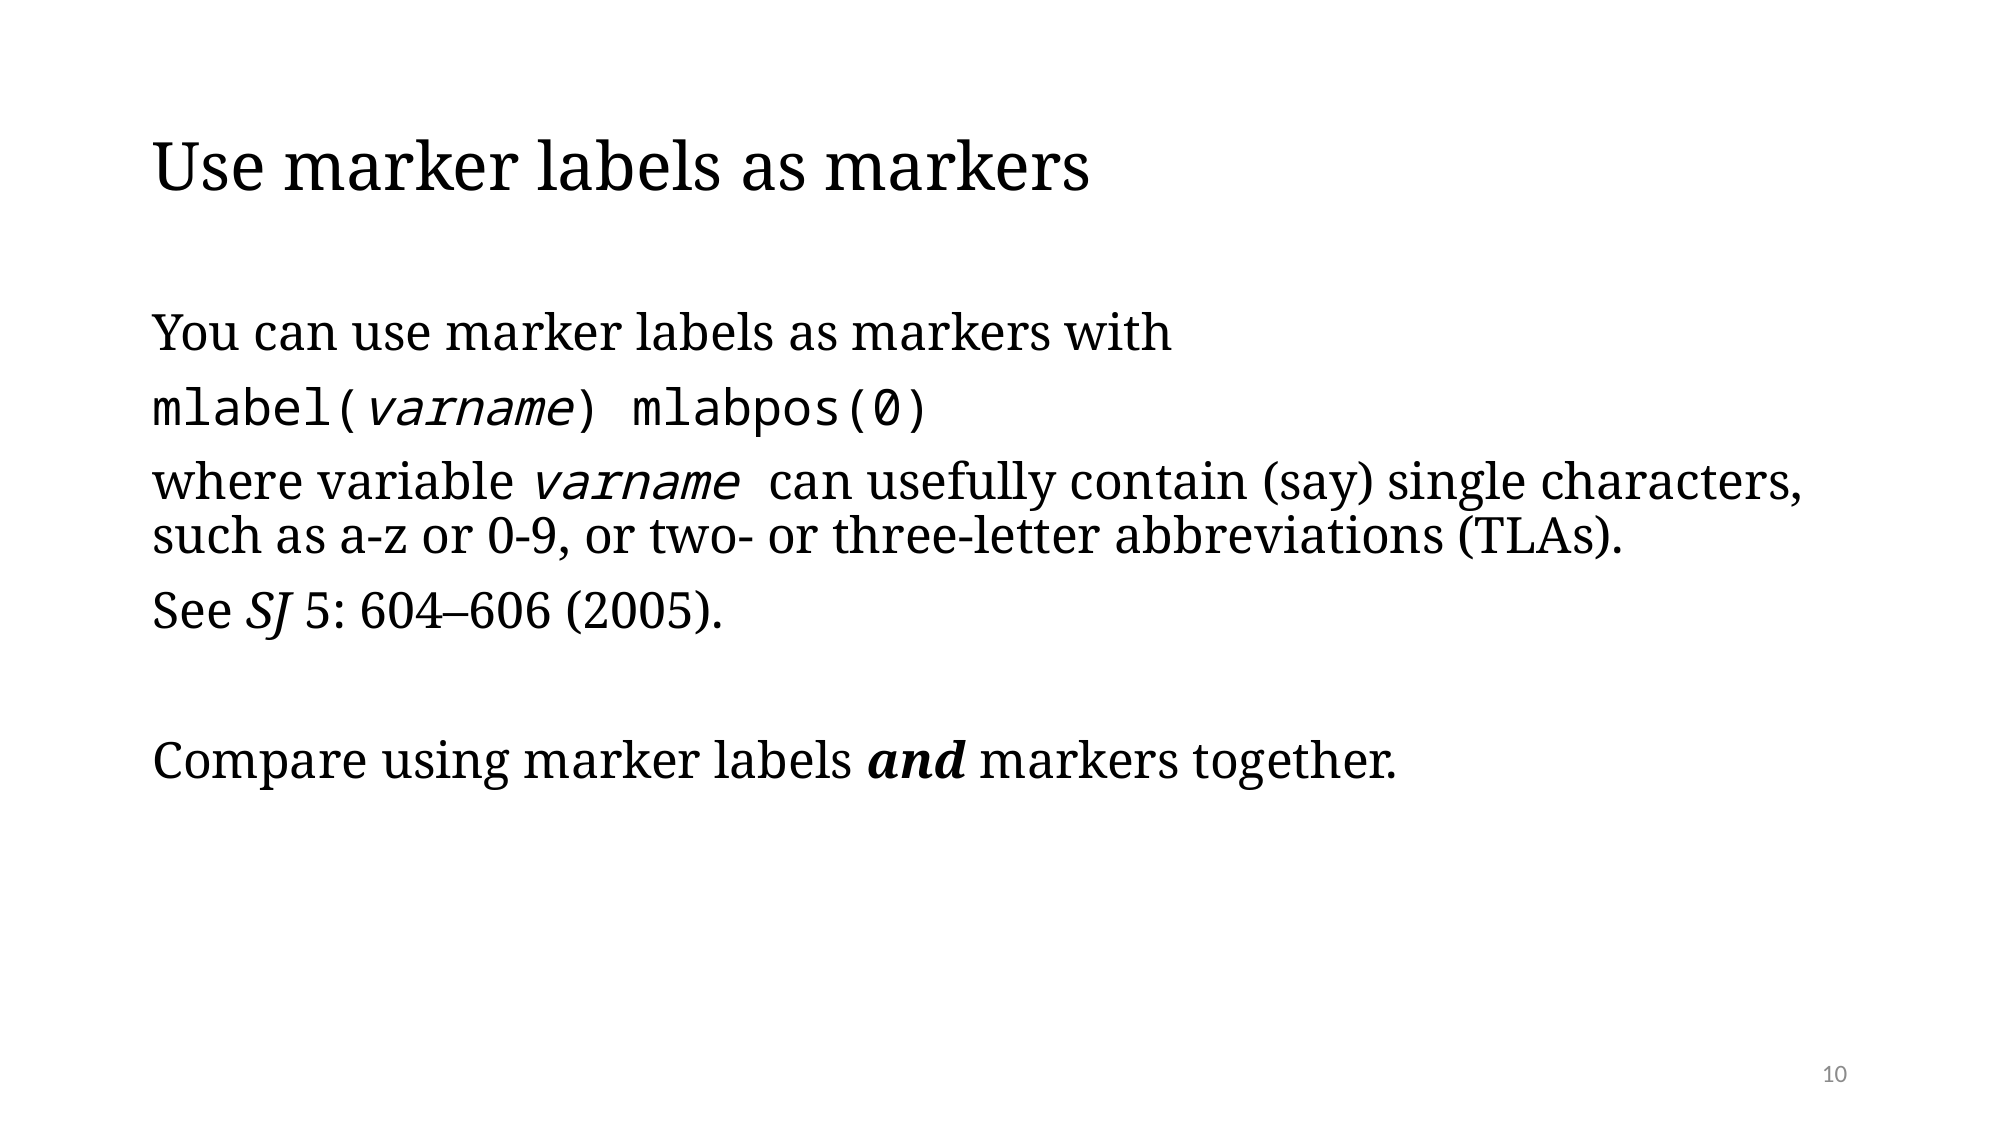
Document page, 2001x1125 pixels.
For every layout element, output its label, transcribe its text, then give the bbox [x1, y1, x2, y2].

title Use marker labels as markers [137, 59, 1863, 278]
list You can use marker labels as markers with mlabel(varname) mlabpos(0) where variable varname can usefully contain (say) single characters, such as a-z or 0-9, or two- or three-letter abbreviations (TLAs). See SJ 5: 604–606 (2005). Compare using marker labels and markers together. [137, 299, 1863, 1014]
slide_number 10 [1412, 1042, 1863, 1103]
